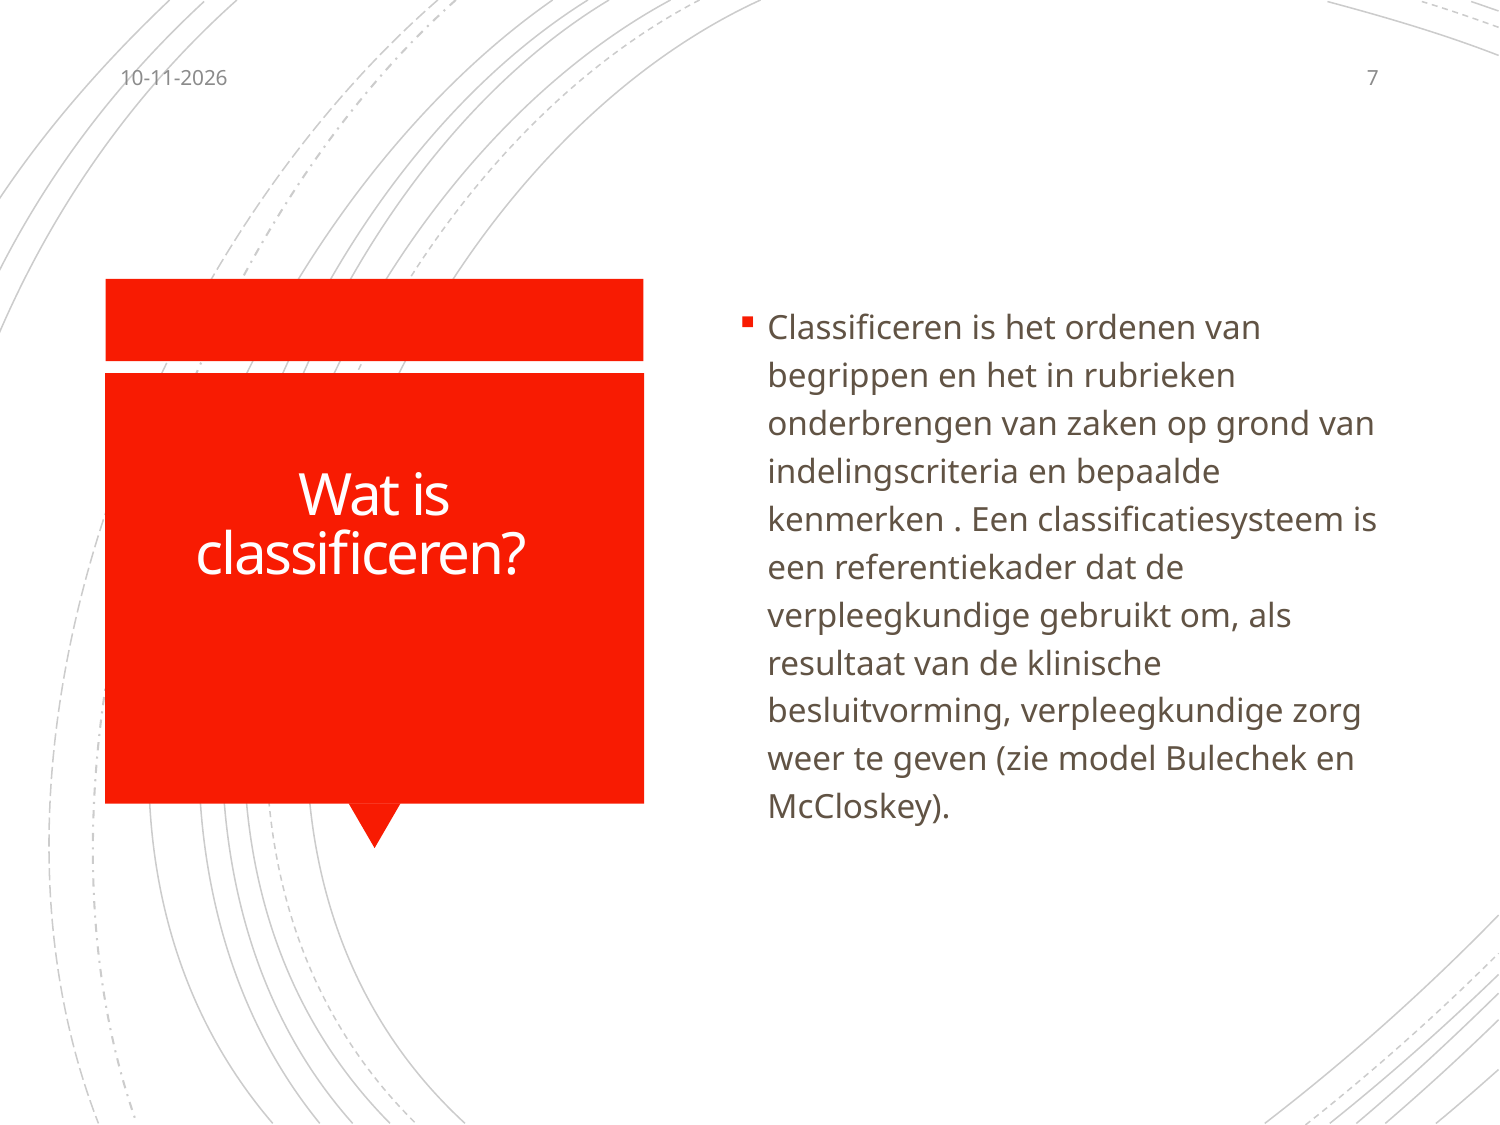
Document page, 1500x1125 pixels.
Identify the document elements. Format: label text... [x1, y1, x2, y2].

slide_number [105, 52, 555, 105]
slide_number 7 [1281, 52, 1394, 105]
title Wat is classificeren? [118, 385, 630, 587]
list Classificeren is het ordenen van begrippen en het in rubrieken onderbrengen van zaken op grond van indelingscriteria en bepaalde kenmerken . Een classificatiesysteem is een referentiekader dat de verpleegkundige gebruikt om, als resultaat van de klinische besluitvorming, verpleegkundige zorg weer te geven (zie model Bulechek en McCloskey). [724, 131, 1397, 993]
footer [105, 1021, 1394, 1074]
